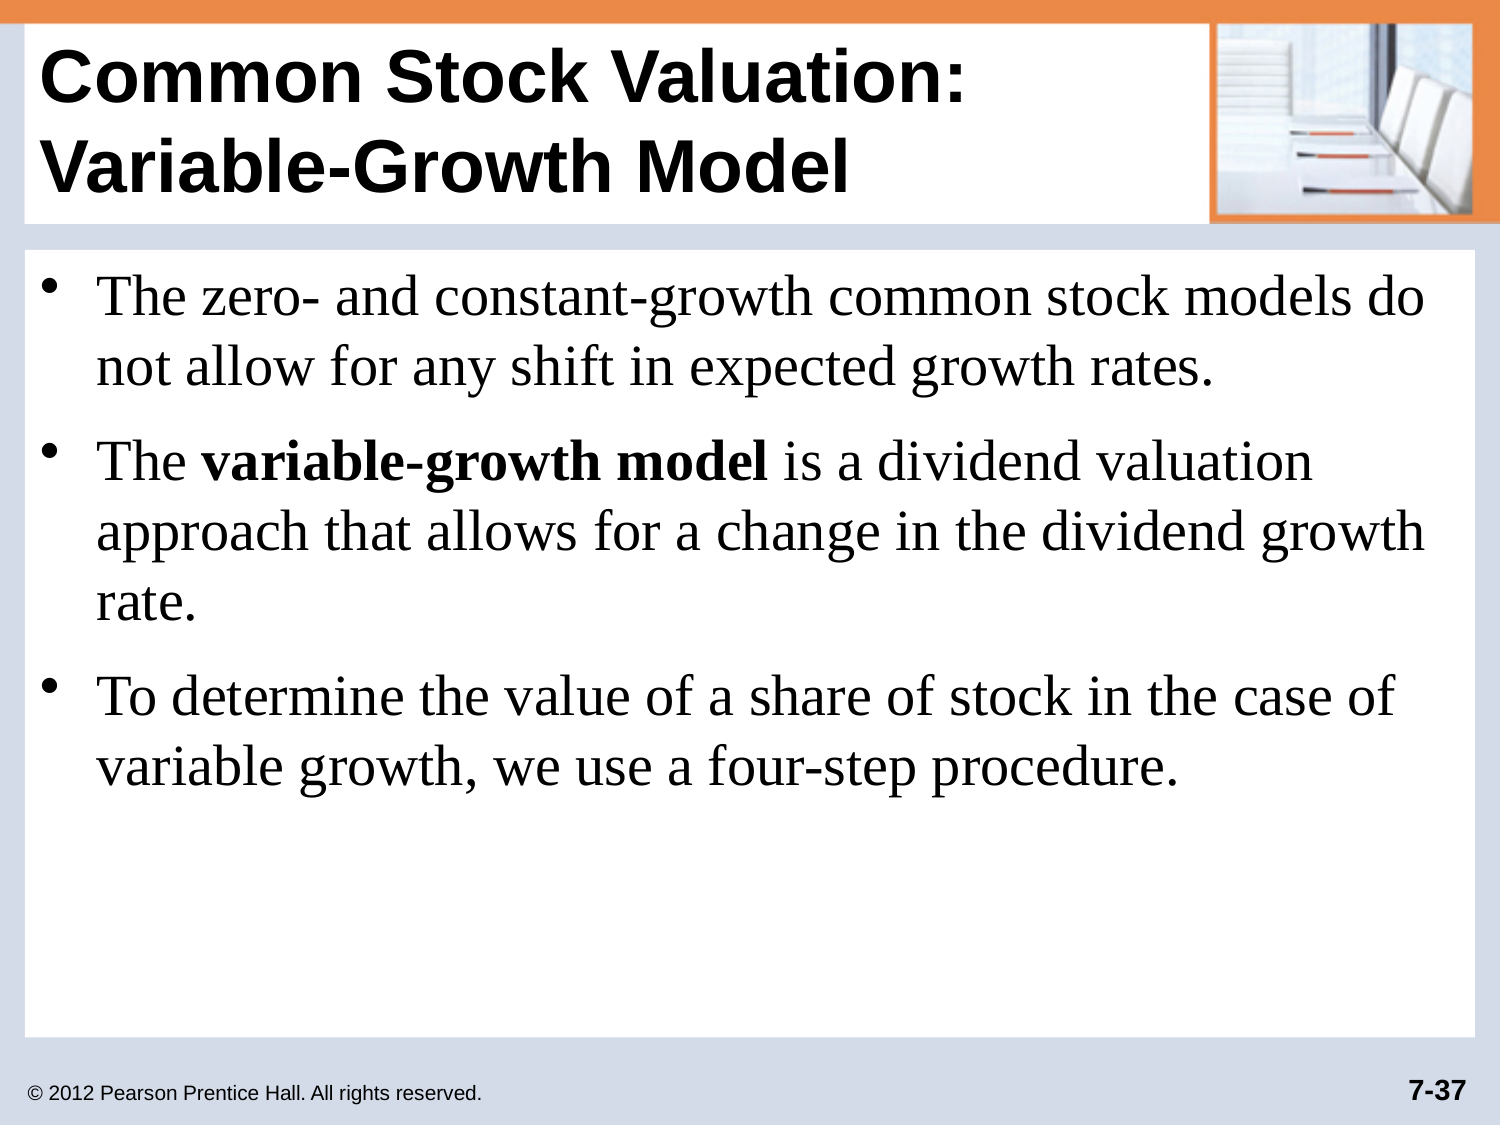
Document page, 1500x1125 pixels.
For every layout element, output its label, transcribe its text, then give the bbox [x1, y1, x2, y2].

picture [0, 0, 1500, 224]
list The zero- and constant-growth common stock models do not allow for any shift in expected growth rates. The variable-growth model is a dividend valuation approach that allows for a change in the dividend growth rate. To determine the value of a share of stock in the case of variable growth, we use a four-step procedure. [24, 249, 1476, 1013]
footer © 2012 Pearson Prentice Hall. All rights reserved. [12, 1037, 938, 1113]
title Common Stock Valuation: Variable-Growth Model [24, 64, 1201, 171]
slide_number 7-37 [1331, 1038, 1482, 1114]
